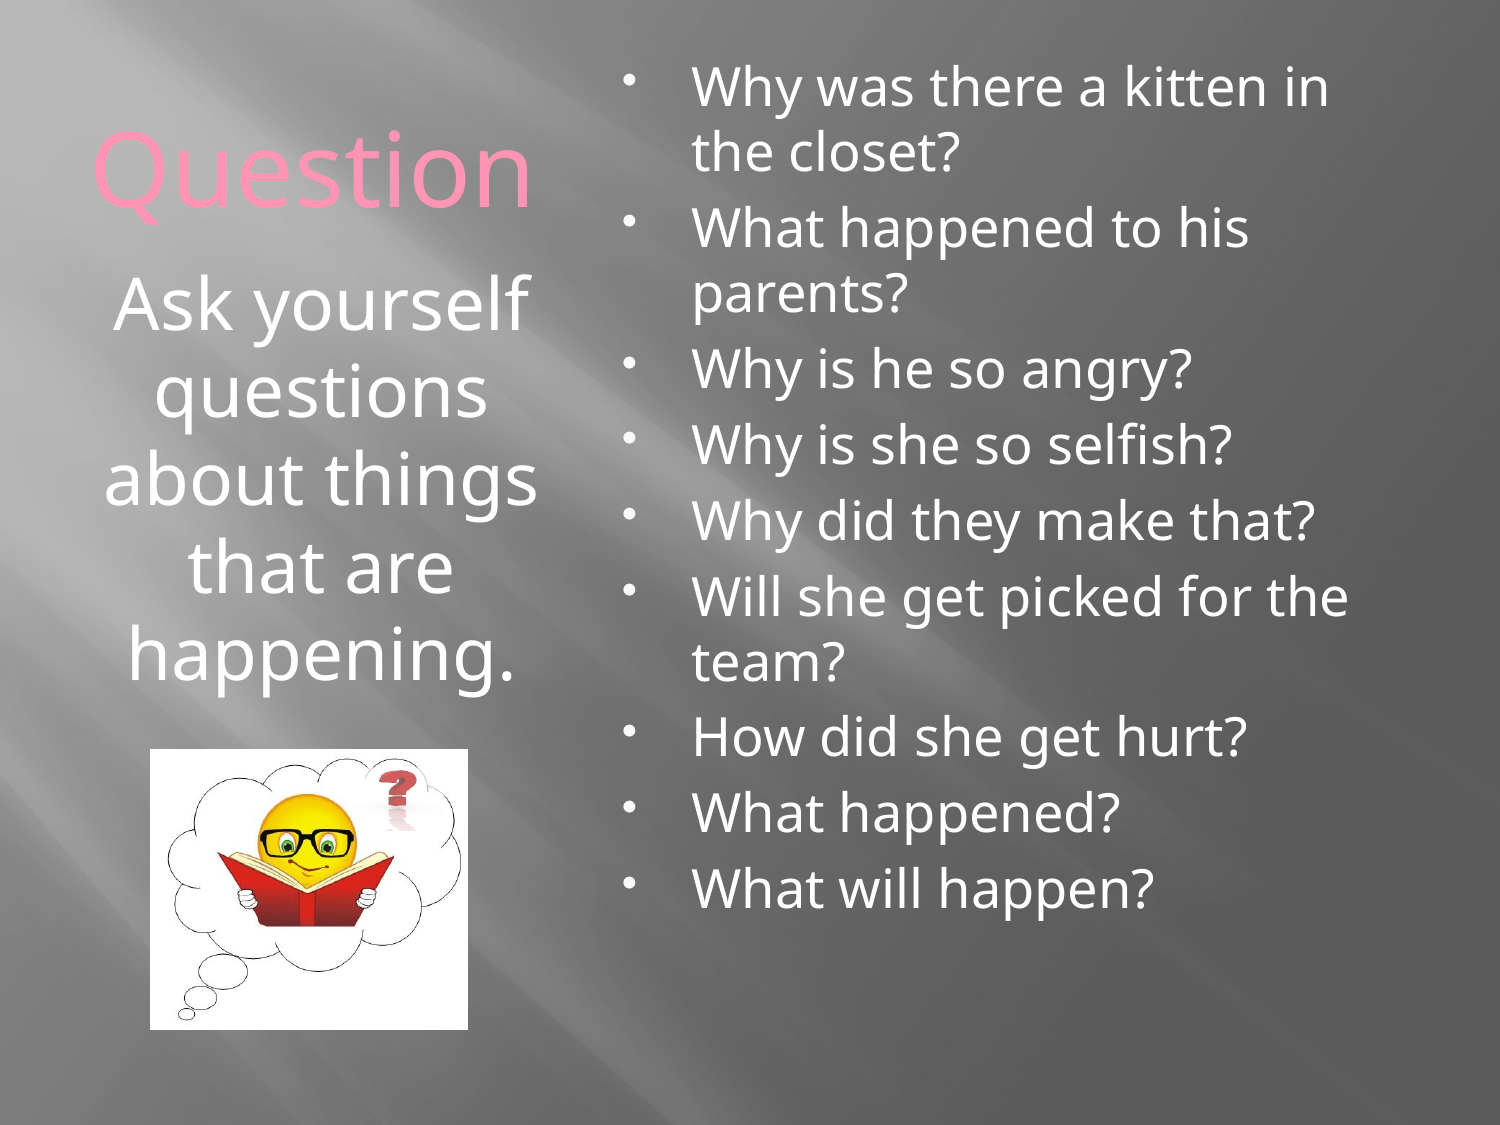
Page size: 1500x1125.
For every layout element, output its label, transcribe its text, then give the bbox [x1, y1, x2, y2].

list Ask yourself questions about things that are happening. [75, 249, 569, 1005]
picture [149, 749, 468, 1031]
title Question [75, 44, 569, 236]
list Why was there a kitten in the closet? What happened to his parents? Why is he so angry? Why is she so selfish? Why did they make that? Will she get picked for the team? How did she get hurt? What happened? What will happen? [586, 44, 1425, 1005]
